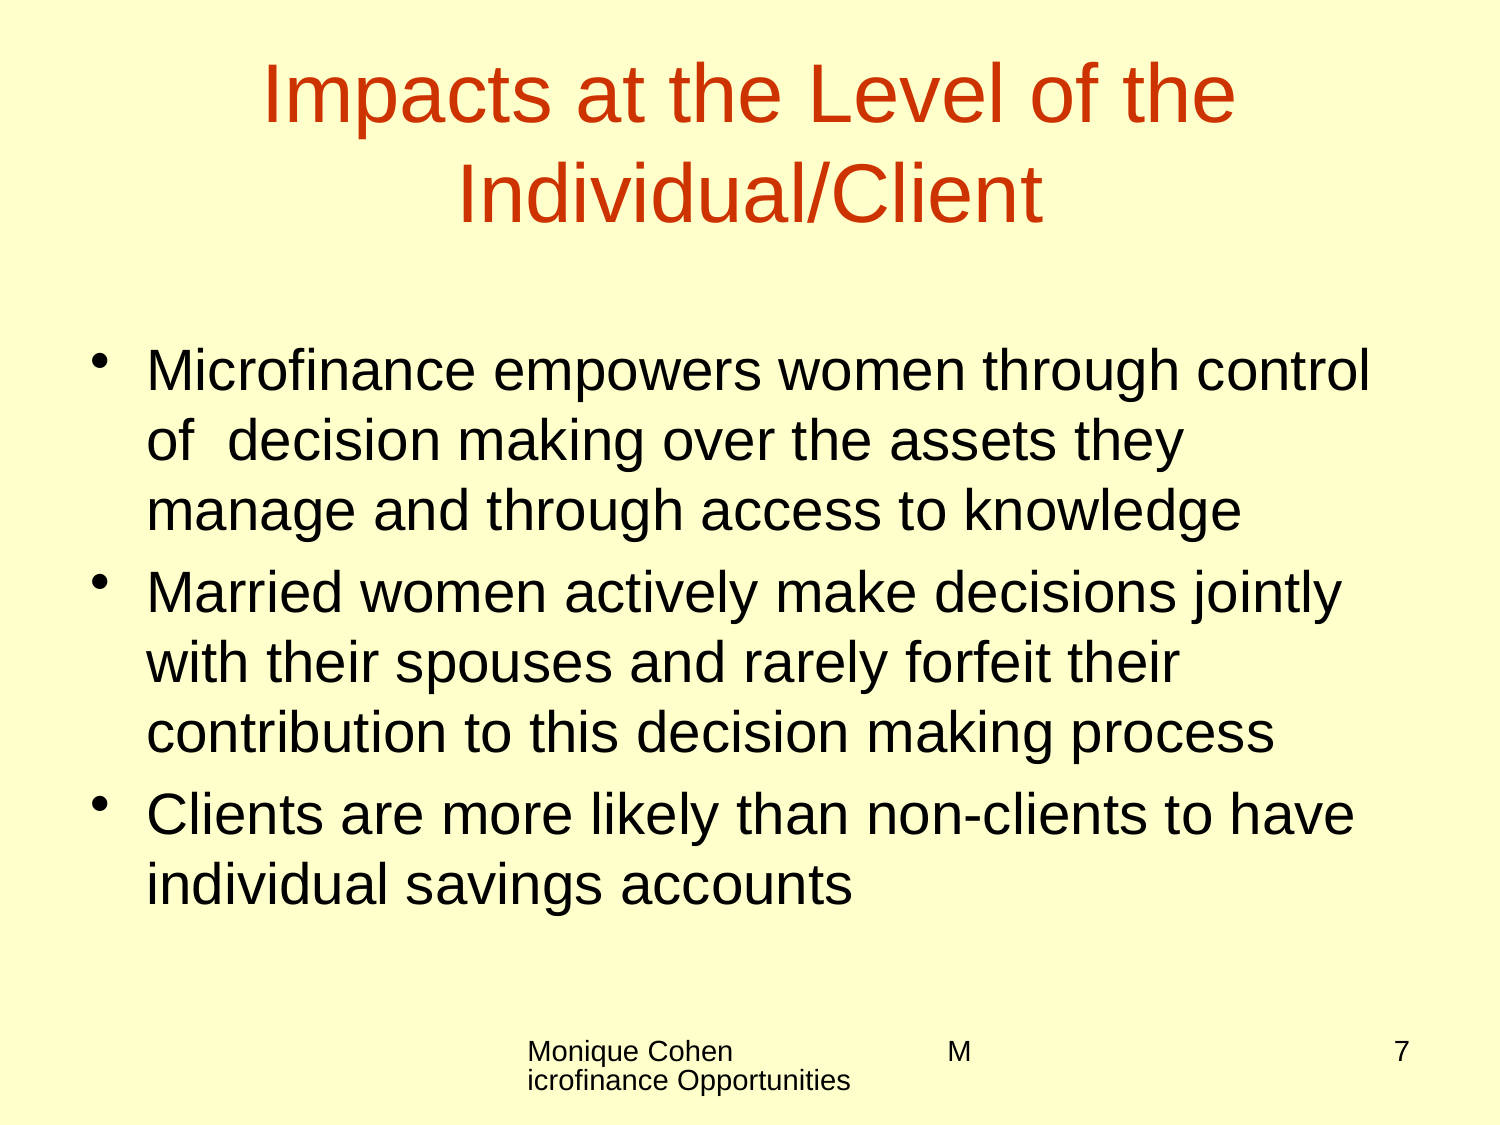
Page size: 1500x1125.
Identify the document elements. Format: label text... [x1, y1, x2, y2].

list Microfinance empowers women through control of decision making over the assets they manage and through access to knowledge Married women actively make decisions jointly with their spouses and rarely forfeit their contribution to this decision making process Clients are more likely than non-clients to have individual savings accounts [74, 324, 1426, 1013]
footer Monique Cohen Microfinance Opportunities [512, 1024, 988, 1103]
slide_number 7 [1074, 1024, 1426, 1103]
title Impacts at the Level of the Individual/Client [74, 44, 1426, 233]
